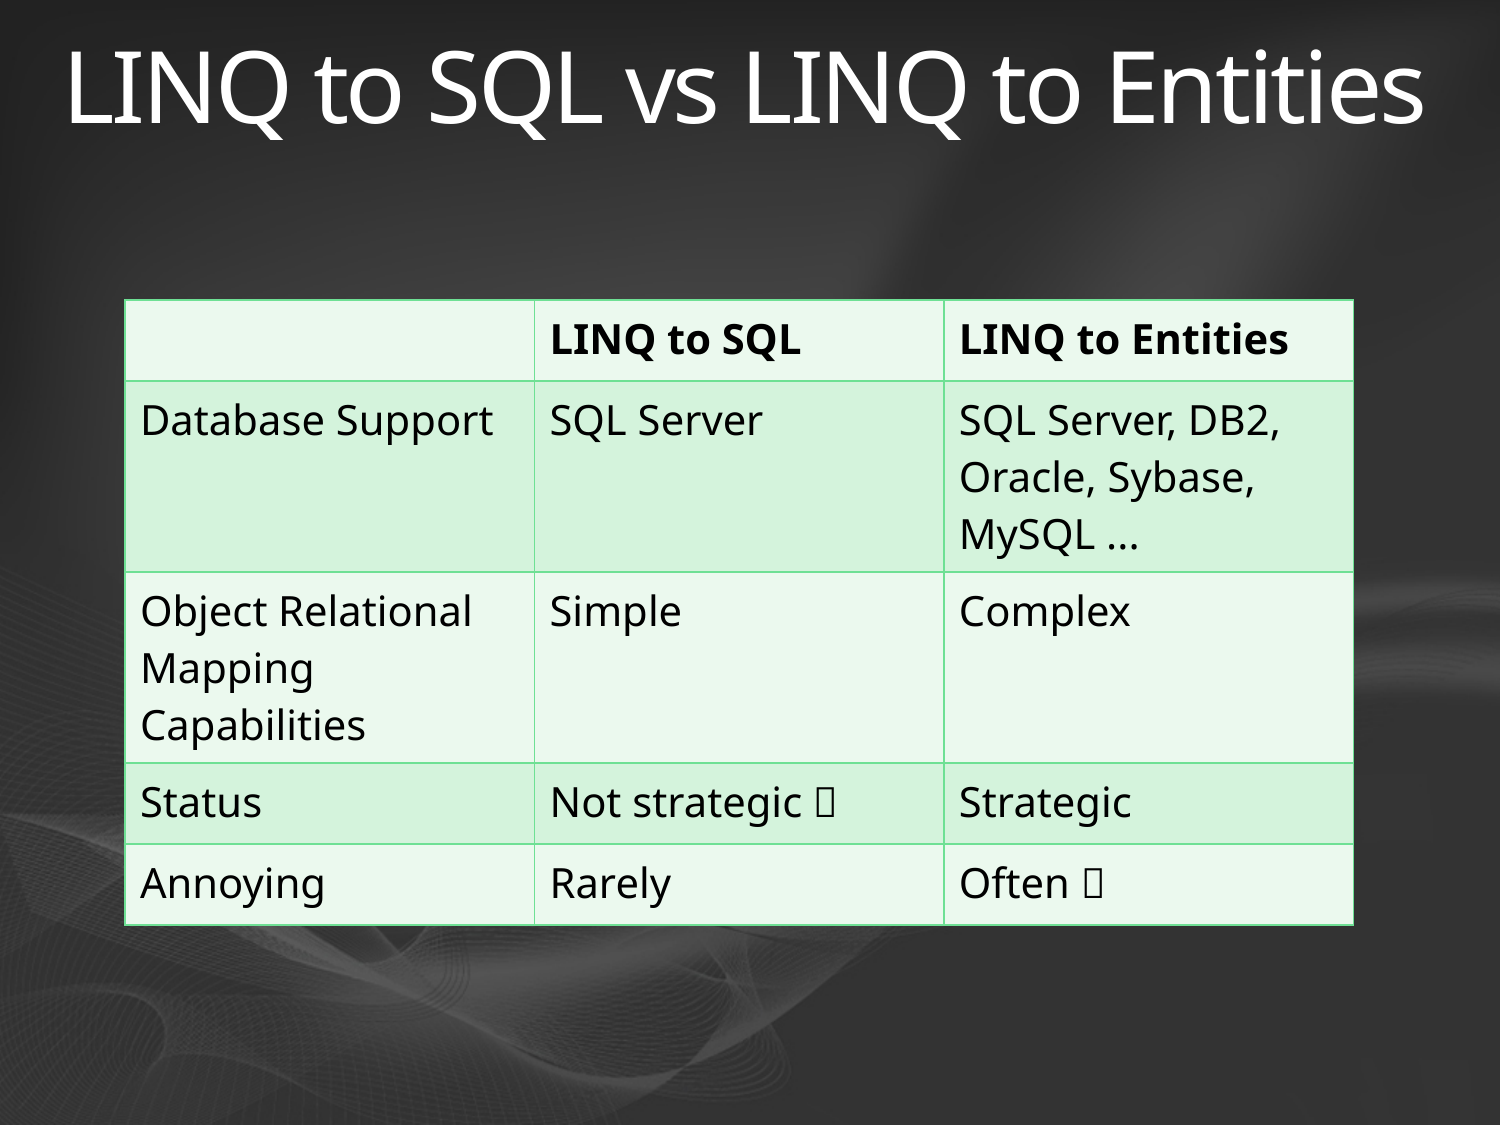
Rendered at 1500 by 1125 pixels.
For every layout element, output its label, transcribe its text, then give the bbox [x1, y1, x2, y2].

table_cell Not strategic  [535, 764, 943, 843]
title LINQ to SQL vs LINQ to Entities [62, 37, 1438, 147]
table_cell Annoying [126, 845, 534, 924]
table_cell Status [126, 764, 534, 843]
table_cell Complex [945, 573, 1353, 762]
table_cell Simple [535, 573, 943, 762]
table_cell Rarely [535, 845, 943, 924]
table_cell Database Support [126, 382, 534, 571]
picture [0, 0, 1500, 1125]
table_header LINQ to SQL [535, 301, 943, 380]
table_header [126, 301, 534, 380]
table_cell Often  [945, 845, 1353, 924]
table_cell SQL Server [535, 382, 943, 571]
table_cell SQL Server, DB2, Oracle, Sybase, MySQL ... [945, 382, 1353, 571]
table_cell Strategic [945, 764, 1353, 843]
table_header LINQ to Entities [945, 301, 1353, 380]
table_cell Object Relational Mapping Capabilities [126, 573, 534, 762]
